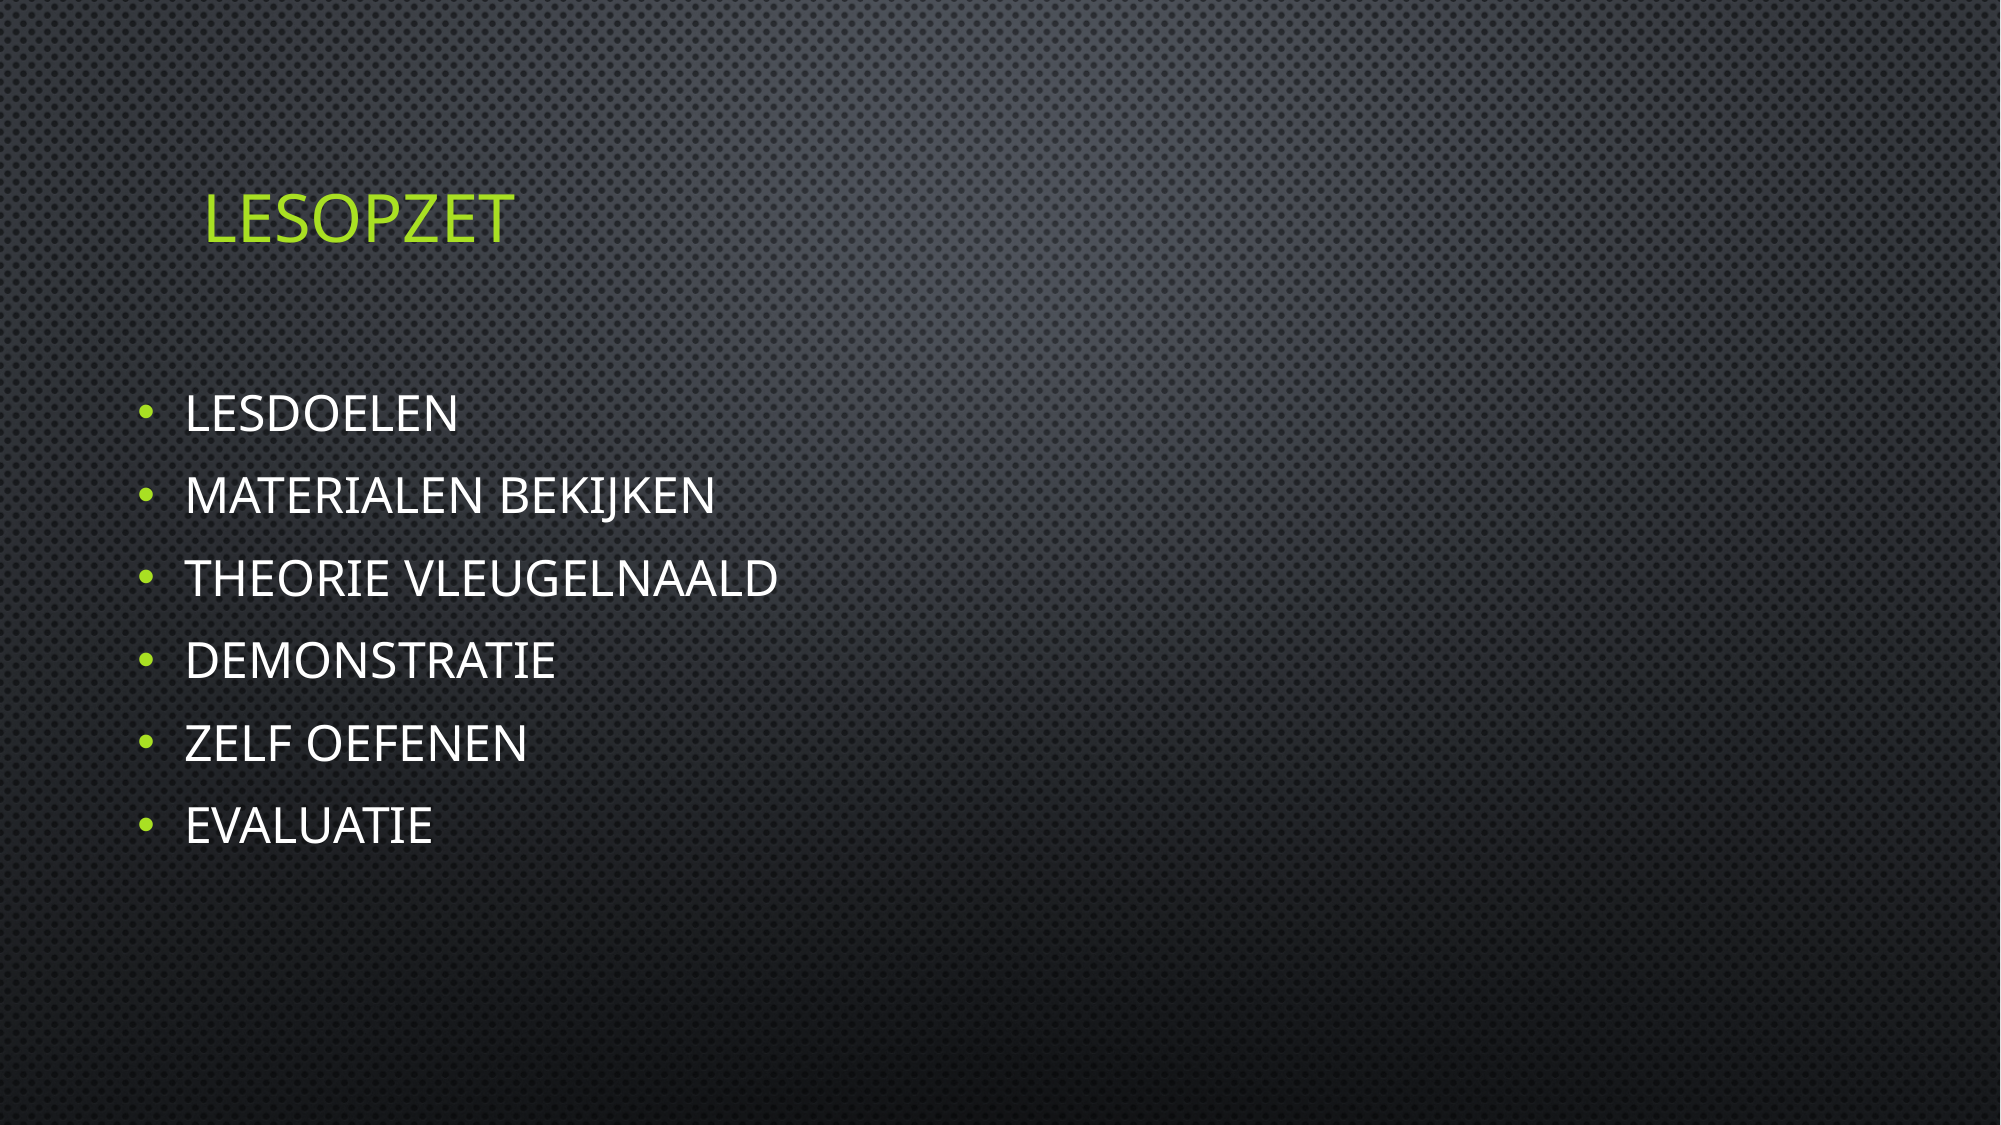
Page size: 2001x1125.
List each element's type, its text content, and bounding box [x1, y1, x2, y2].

title Lesopzet [187, 99, 1813, 285]
list Lesdoelen Materialen bekijken Theorie vleugelnaald Demonstratie Zelf oefenen Evaluatie [122, 285, 1813, 950]
